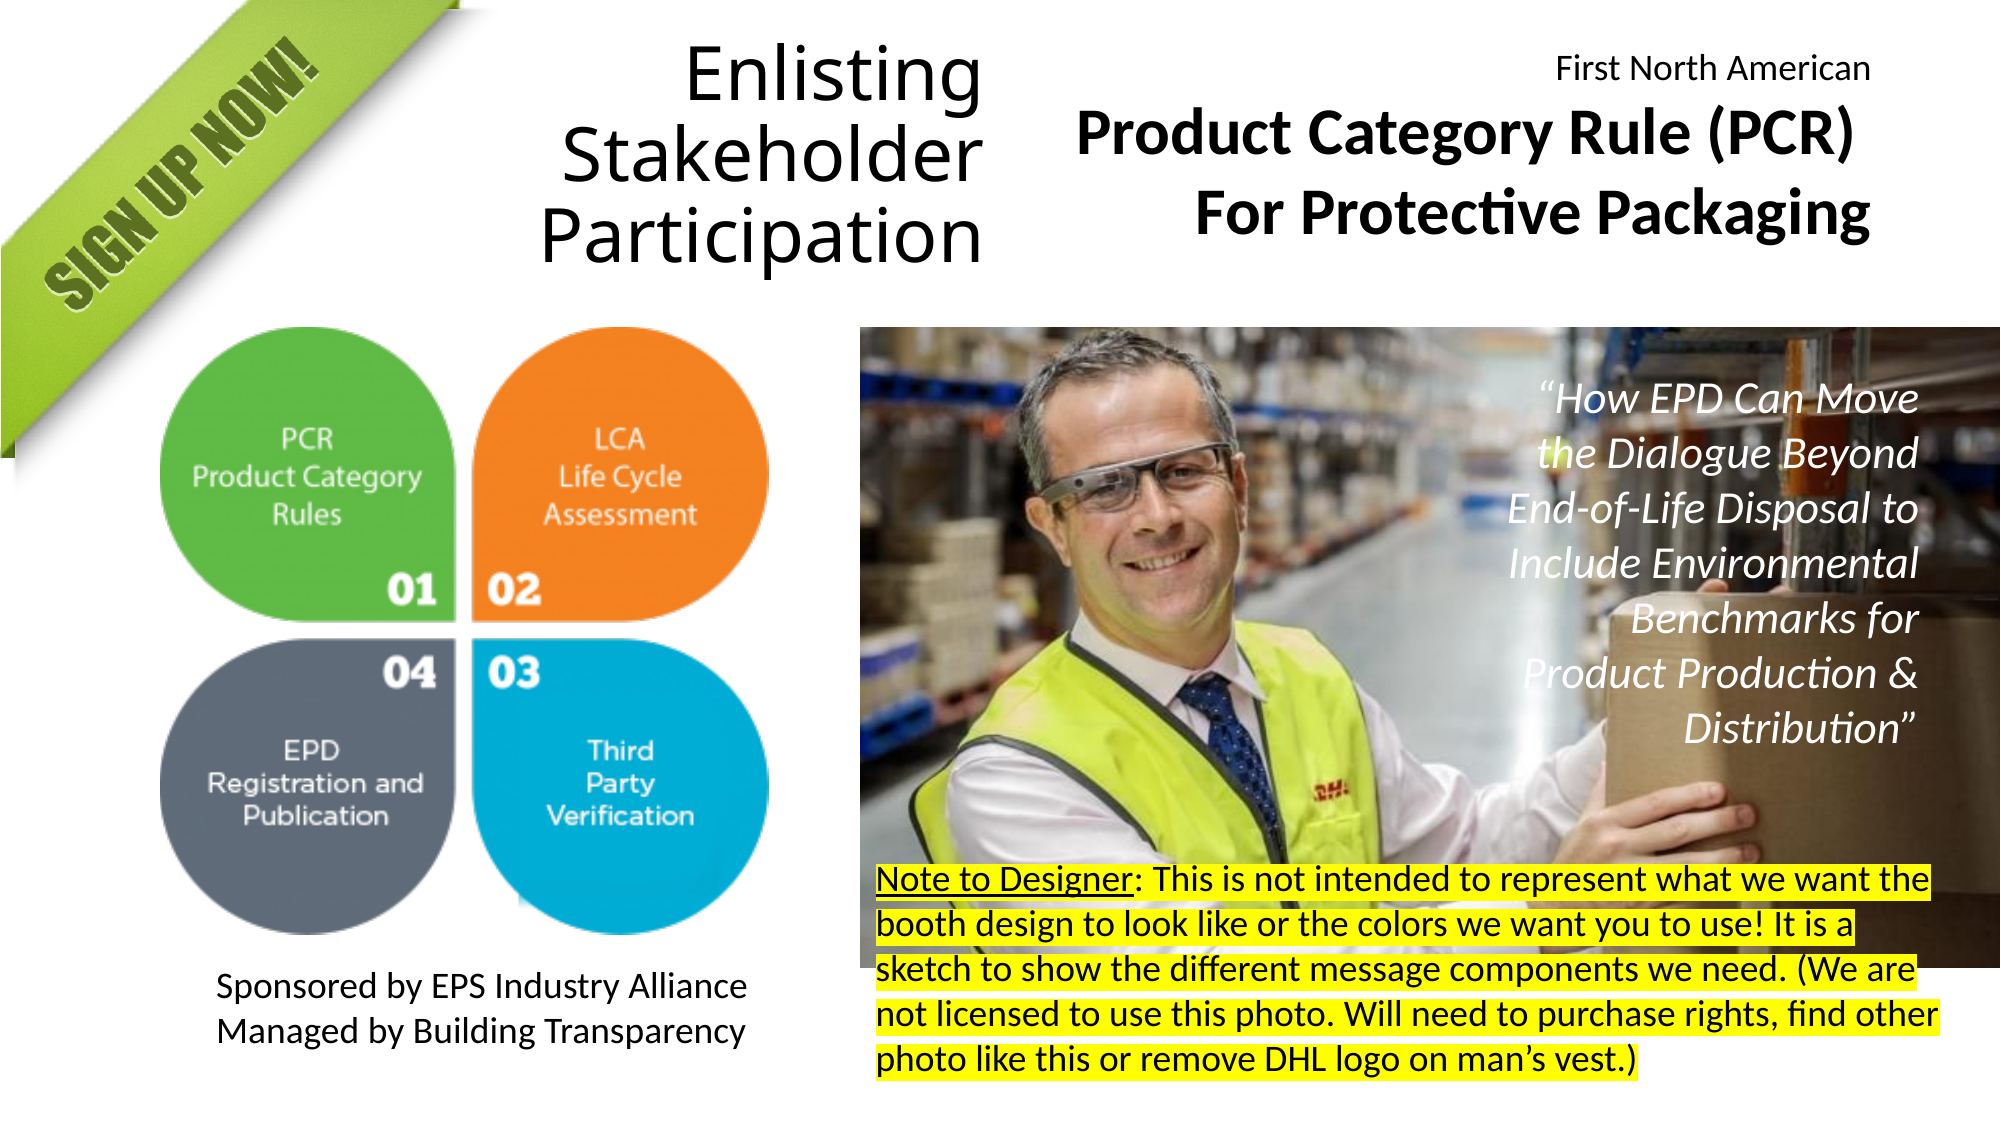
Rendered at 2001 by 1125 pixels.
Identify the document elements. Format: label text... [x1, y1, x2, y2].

text_box Enlisting Stakeholder Participation [501, 106, 1000, 287]
text_box First North American Product Category Rule (PCR) For Protective Packaging [1059, 35, 1887, 256]
text_box Sponsored by EPS Industry Alliance Managed by Building Transparency [201, 953, 769, 1059]
text_box Note to Designer: This is not intended to represent what we want the booth design to look like or the colors we want you to use! It is a sketch to show the different message components we need. (We are not licensed to use this photo. Will need to purchase rights, find other photo like this or remove DHL logo on man’s vest.) [860, 968, 1961, 1087]
picture [860, 327, 2000, 968]
picture [0, 0, 769, 935]
